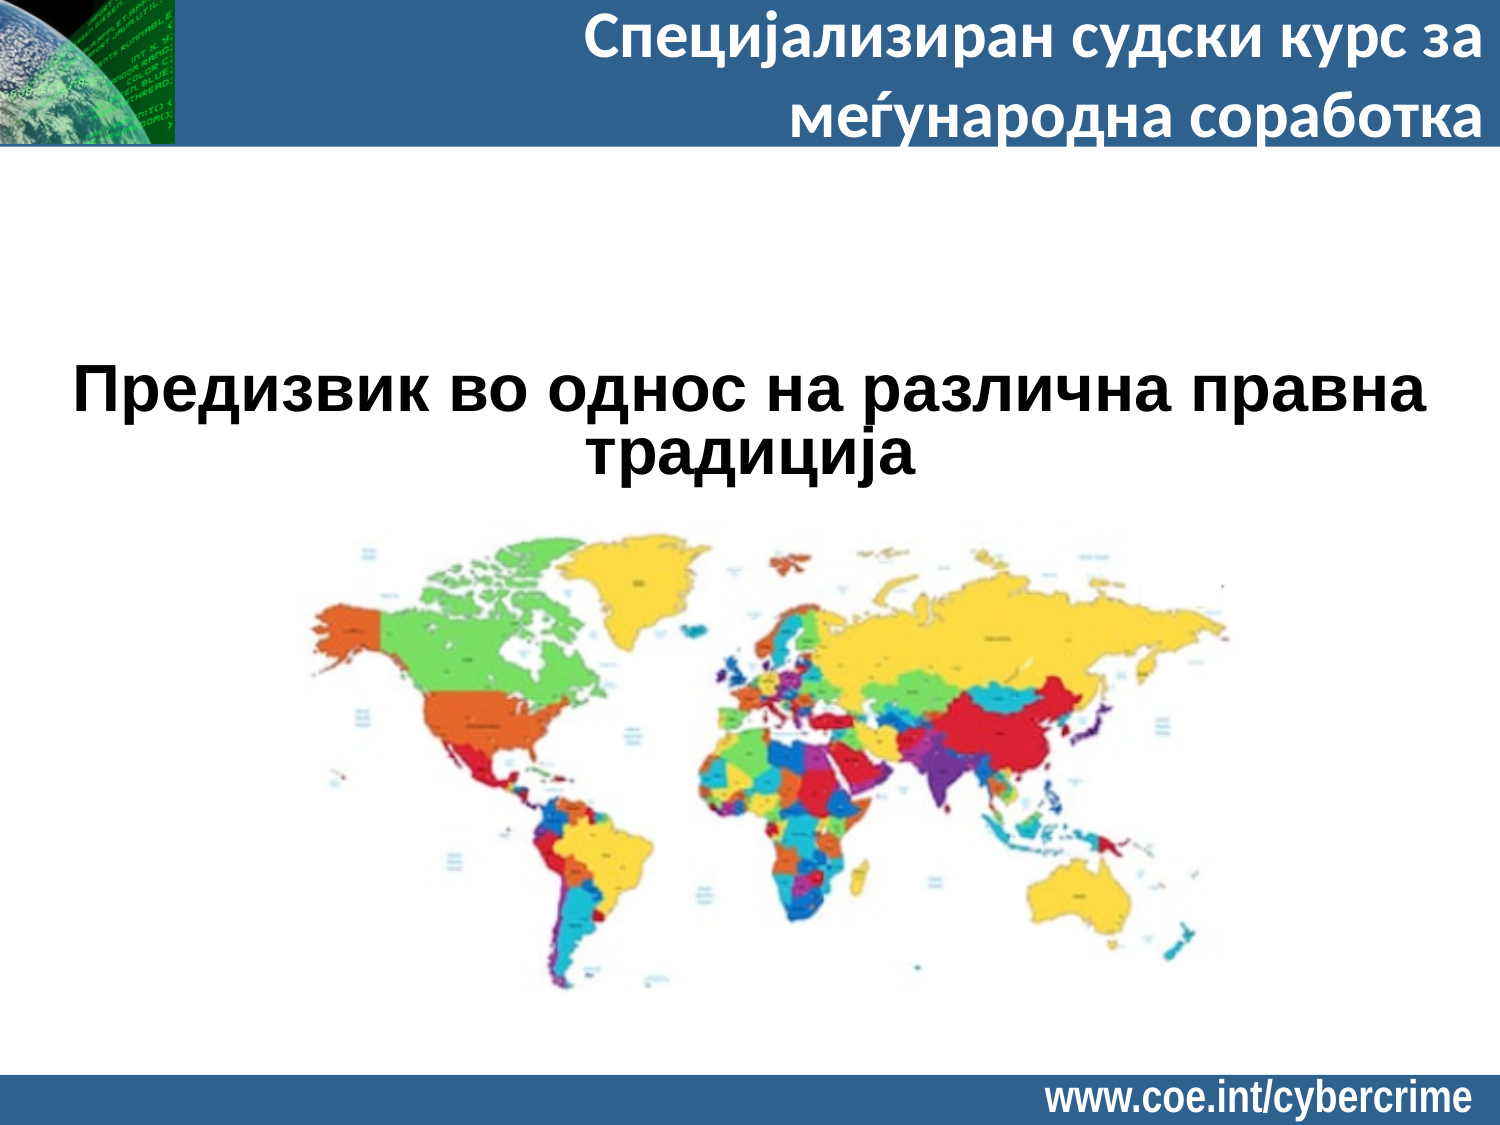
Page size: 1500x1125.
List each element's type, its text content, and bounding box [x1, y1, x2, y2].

text_box www.coe.int/cybercrime [1030, 1059, 1500, 1125]
picture [296, 496, 1251, 1034]
picture [0, 0, 175, 144]
text_box Специјализиран судски курс за меѓународна соработка [177, 0, 1500, 149]
text_box [0, 1073, 1030, 1125]
text_box Предизвик во однос на различна правна традиција [50, 352, 1450, 496]
